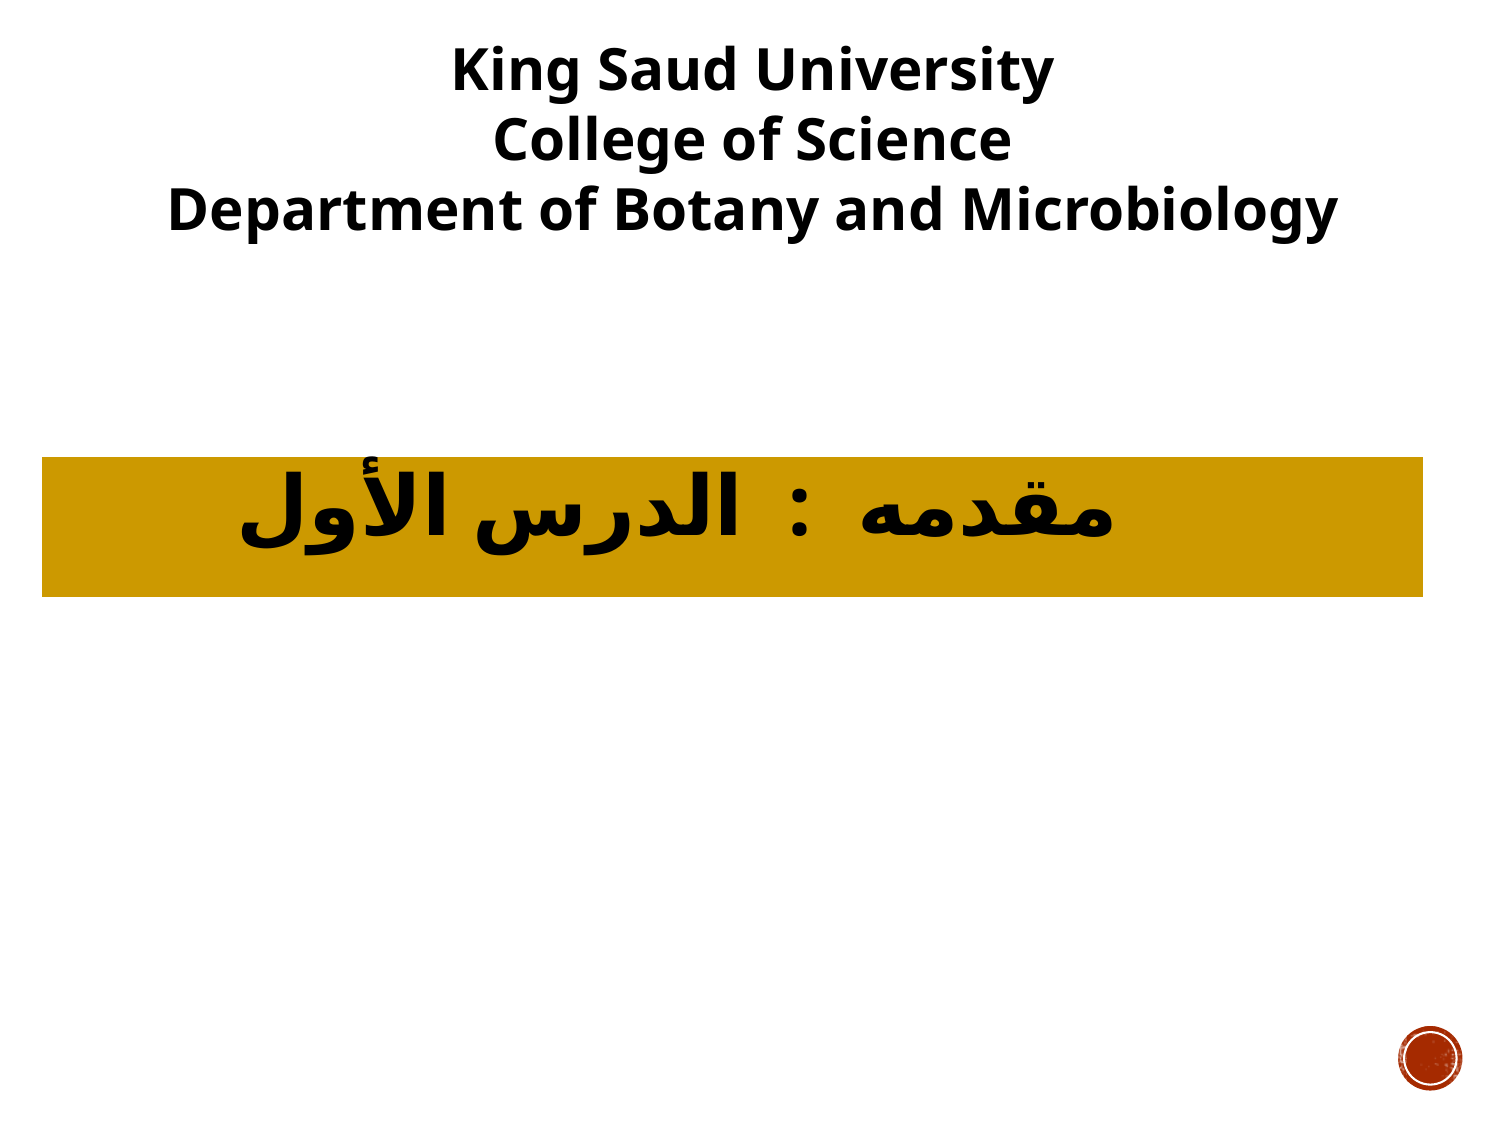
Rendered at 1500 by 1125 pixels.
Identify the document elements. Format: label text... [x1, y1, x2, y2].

list مقدمه : الدرس الأول [41, 456, 1424, 598]
text_box King Saud University College of Science Department of Botany and Microbiology [29, 7, 1477, 268]
